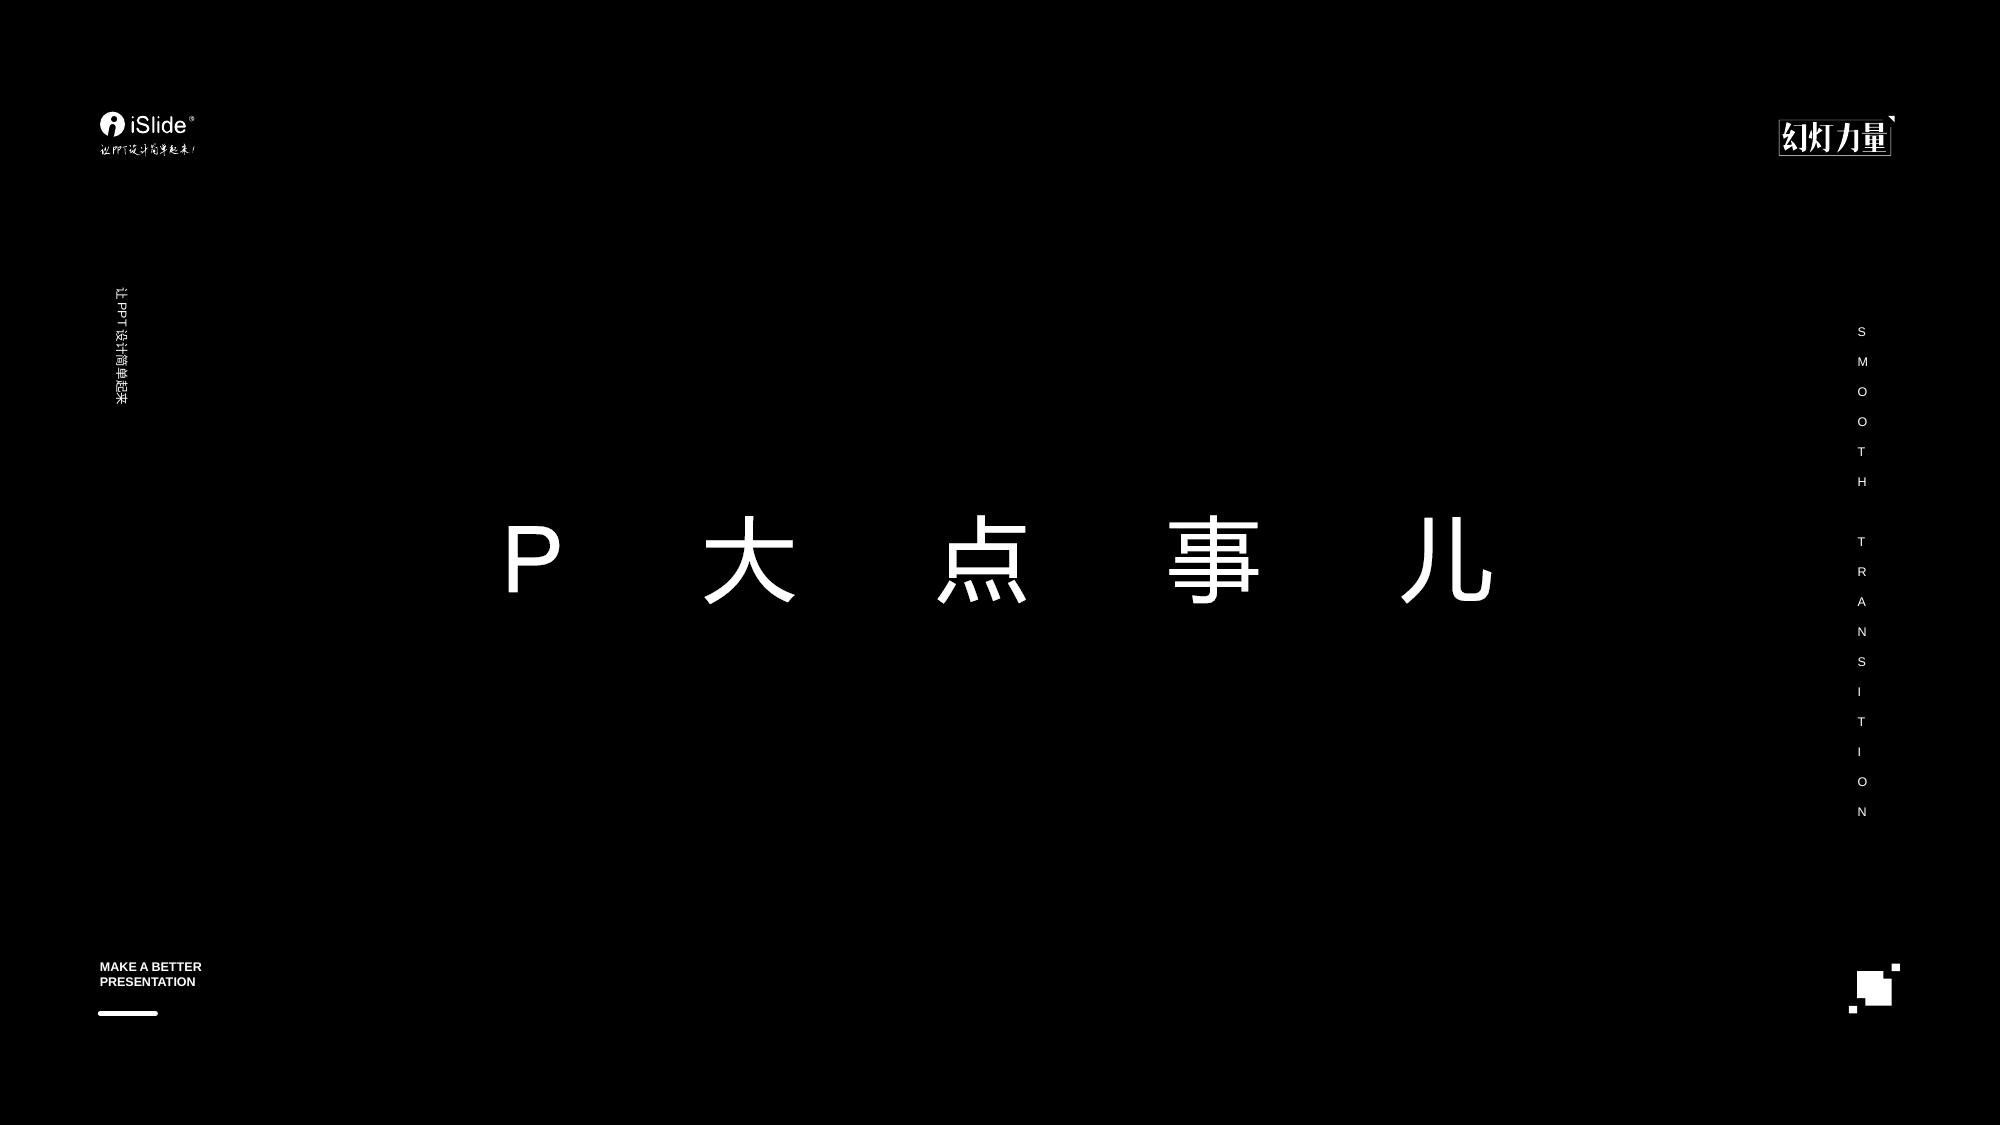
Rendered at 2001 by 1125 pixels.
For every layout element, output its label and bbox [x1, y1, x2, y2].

text_box [1399, 516, 1434, 605]
text_box [1168, 514, 1260, 605]
text_box [1451, 516, 1493, 602]
text_box [936, 514, 1028, 605]
text_box [702, 514, 797, 606]
text_box [507, 525, 561, 594]
